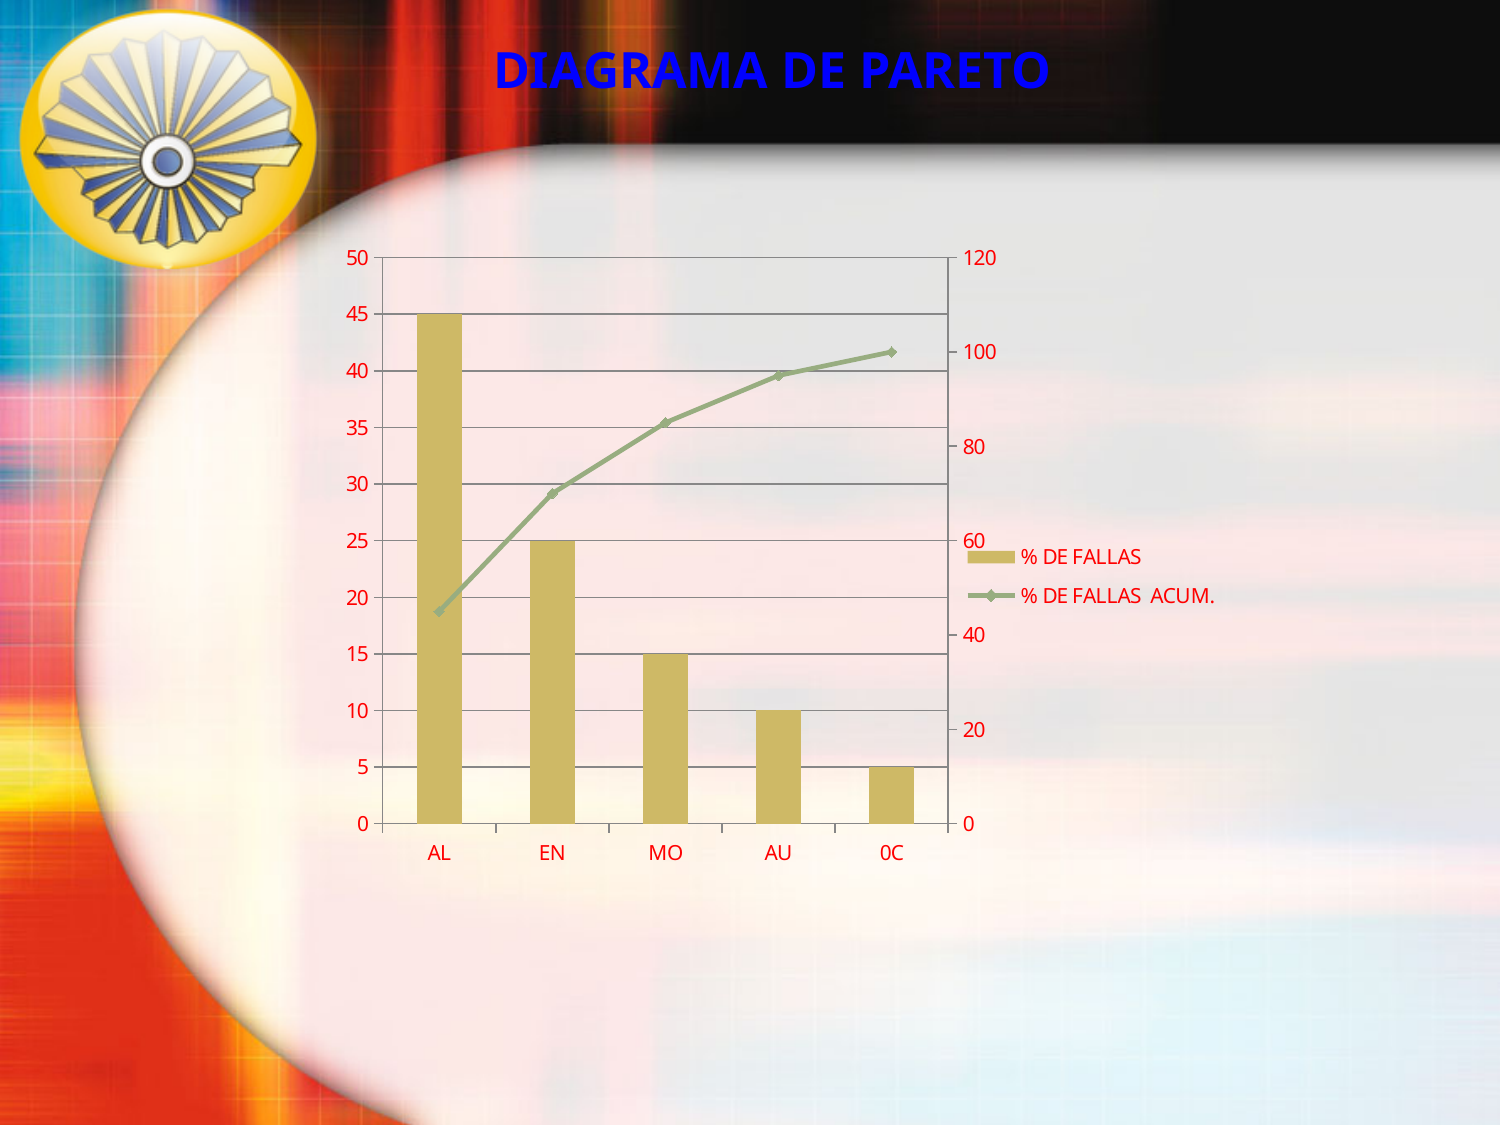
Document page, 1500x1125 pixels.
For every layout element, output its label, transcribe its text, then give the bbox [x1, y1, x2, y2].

picture [21, 215, 25, 227]
chart [206, 243, 1259, 894]
picture [0, 0, 1500, 1125]
text_box DIAGRAMA DE PARETO [478, 30, 1164, 106]
